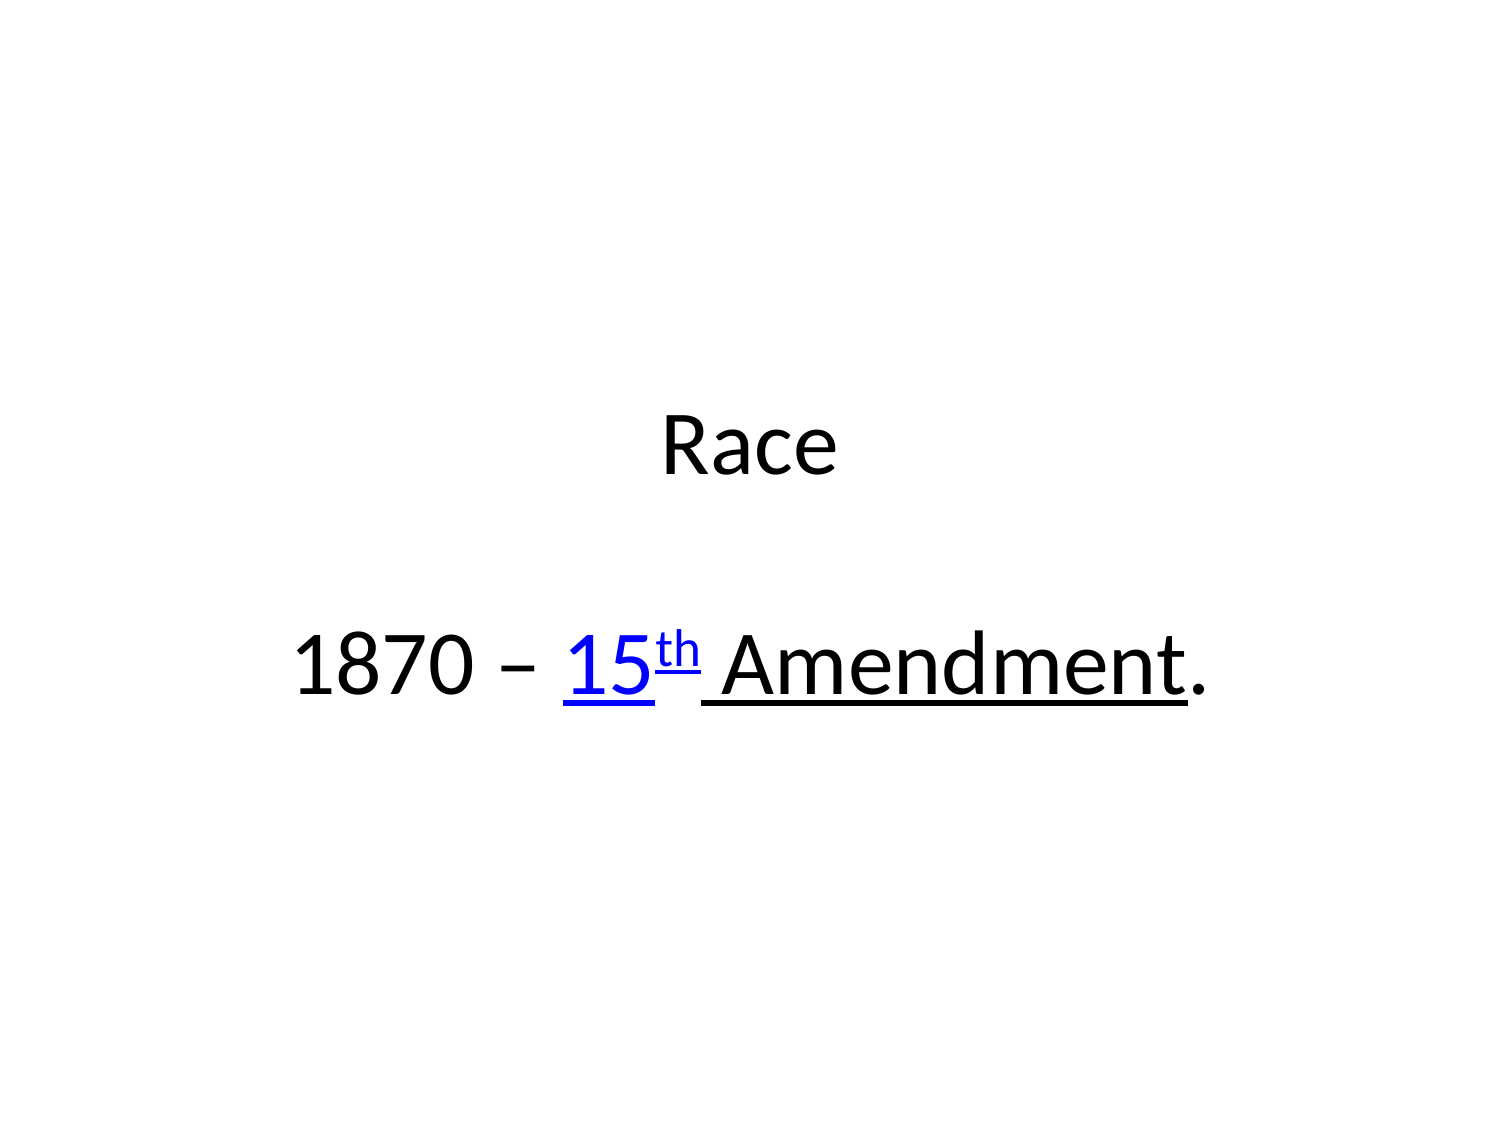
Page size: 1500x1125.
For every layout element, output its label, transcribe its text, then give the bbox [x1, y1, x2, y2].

title Race 1870 – 15th Amendment. [74, 44, 1426, 1051]
